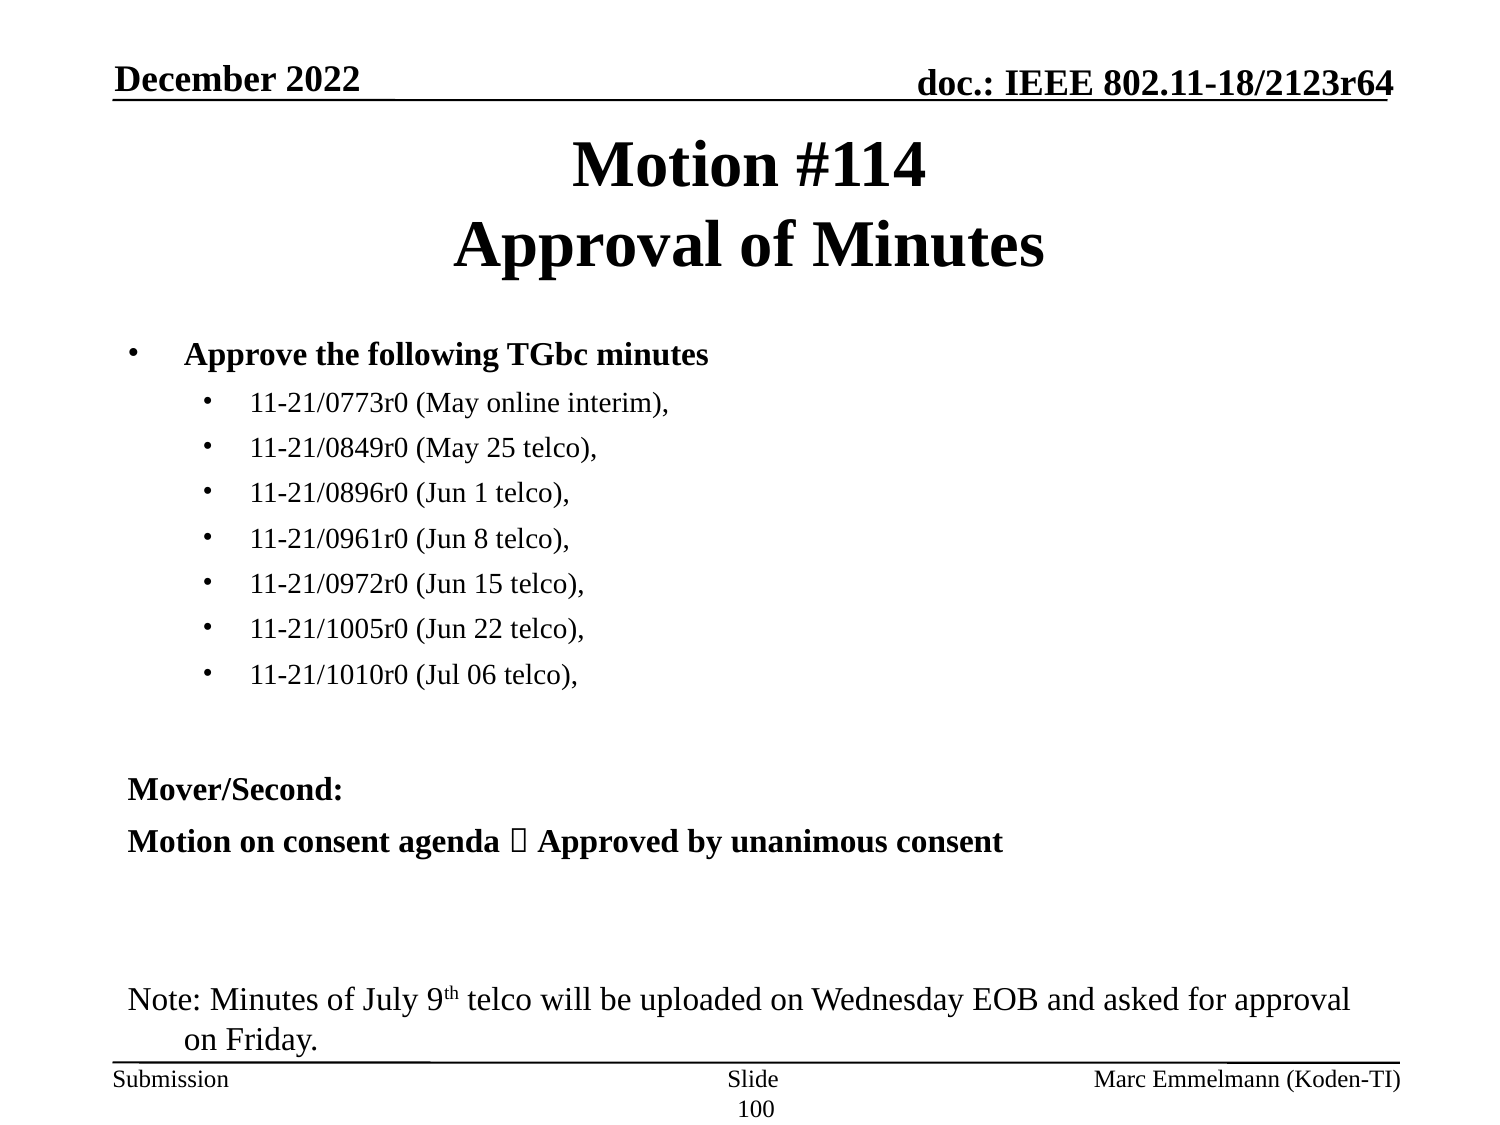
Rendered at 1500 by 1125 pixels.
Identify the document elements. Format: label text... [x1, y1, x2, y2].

slide_number Slide 100 [712, 1061, 800, 1123]
footer Marc Emmelmann (Koden-TI) [878, 1061, 1402, 1093]
list Approve the following TGbc minutes 11-21/0773r0 (May online interim), 11-21/0849r0 (May 25 telco), 11-21/0896r0 (Jun 1 telco), 11-21/0961r0 (Jun 8 telco), 11-21/0972r0 (Jun 15 telco), 11-21/1005r0 (Jun 22 telco), 11-21/1010r0 (Jul 06 telco), Mover/Second: Motion on consent agenda  Approved by unanimous consent Note: Minutes of July 9th telco will be uploaded on Wednesday EOB and asked for approval on Friday. [112, 324, 1388, 1000]
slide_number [114, 54, 423, 100]
title Motion #114 Approval of Minutes [112, 112, 1388, 288]
